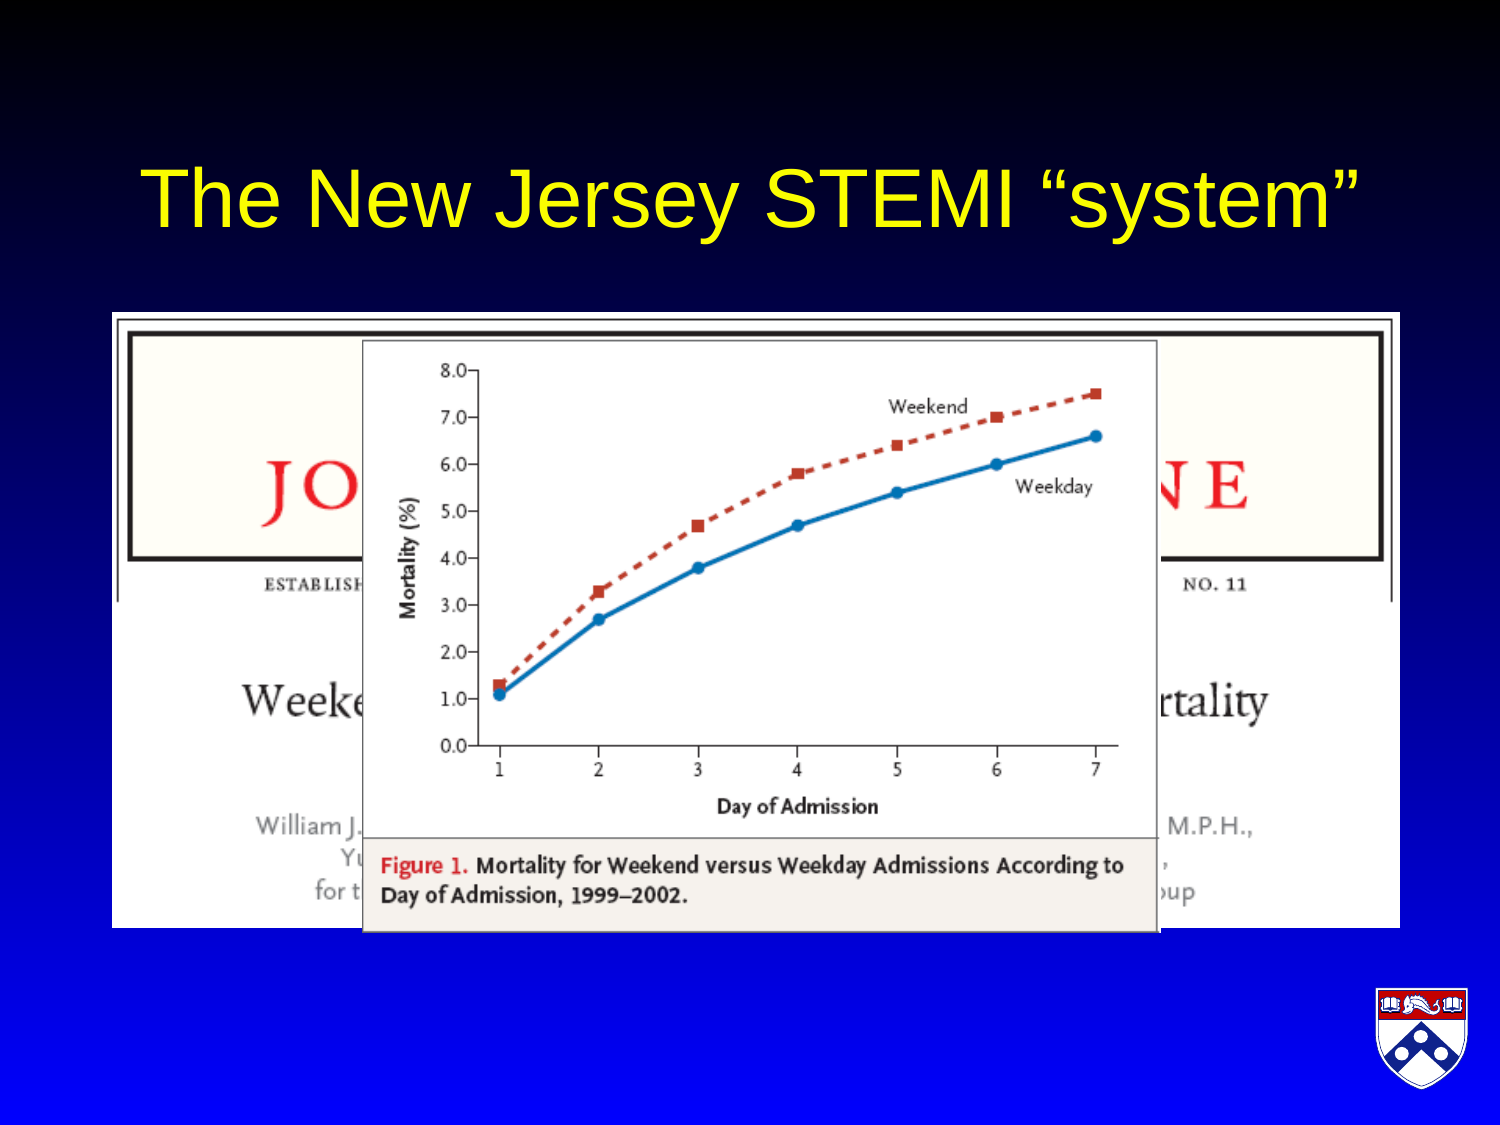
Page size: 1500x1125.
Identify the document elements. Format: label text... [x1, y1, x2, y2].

title The New Jersey STEMI “system” [112, 99, 1388, 288]
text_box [112, 312, 1401, 933]
